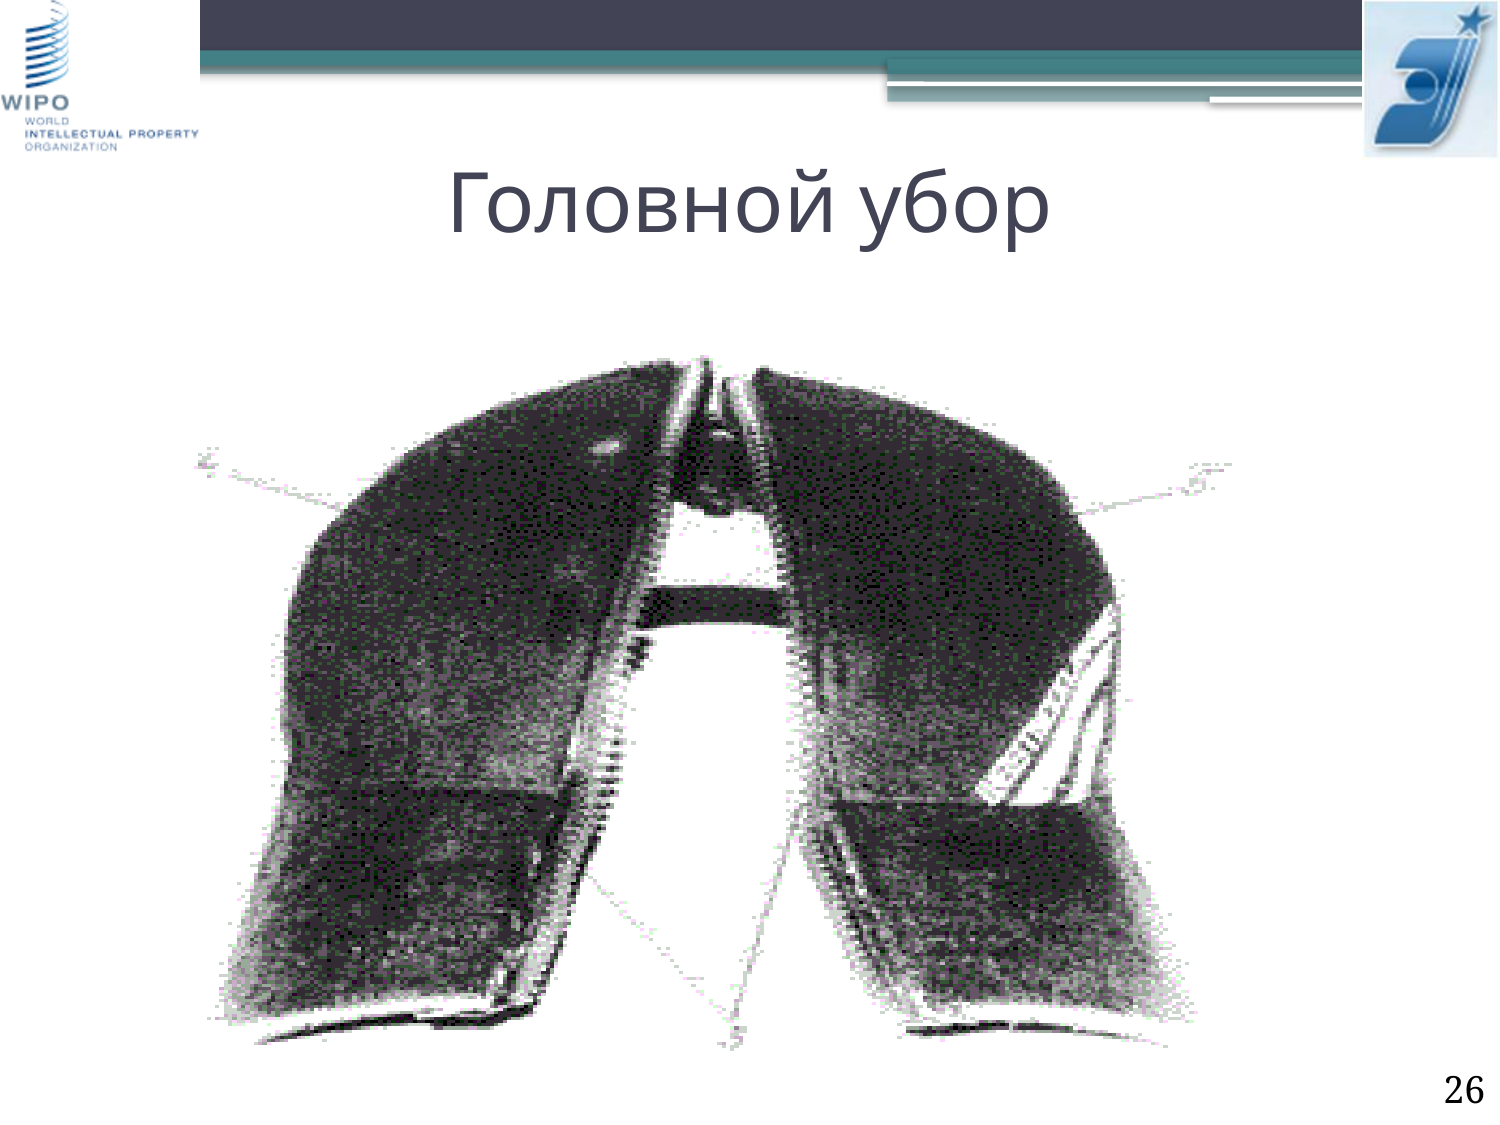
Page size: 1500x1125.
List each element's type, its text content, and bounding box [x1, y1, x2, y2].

slide_number 26 [1435, 1065, 1500, 1125]
picture [0, 0, 200, 153]
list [116, 316, 1430, 1125]
title Головной убор [75, 117, 1425, 282]
picture [1362, 0, 1500, 161]
